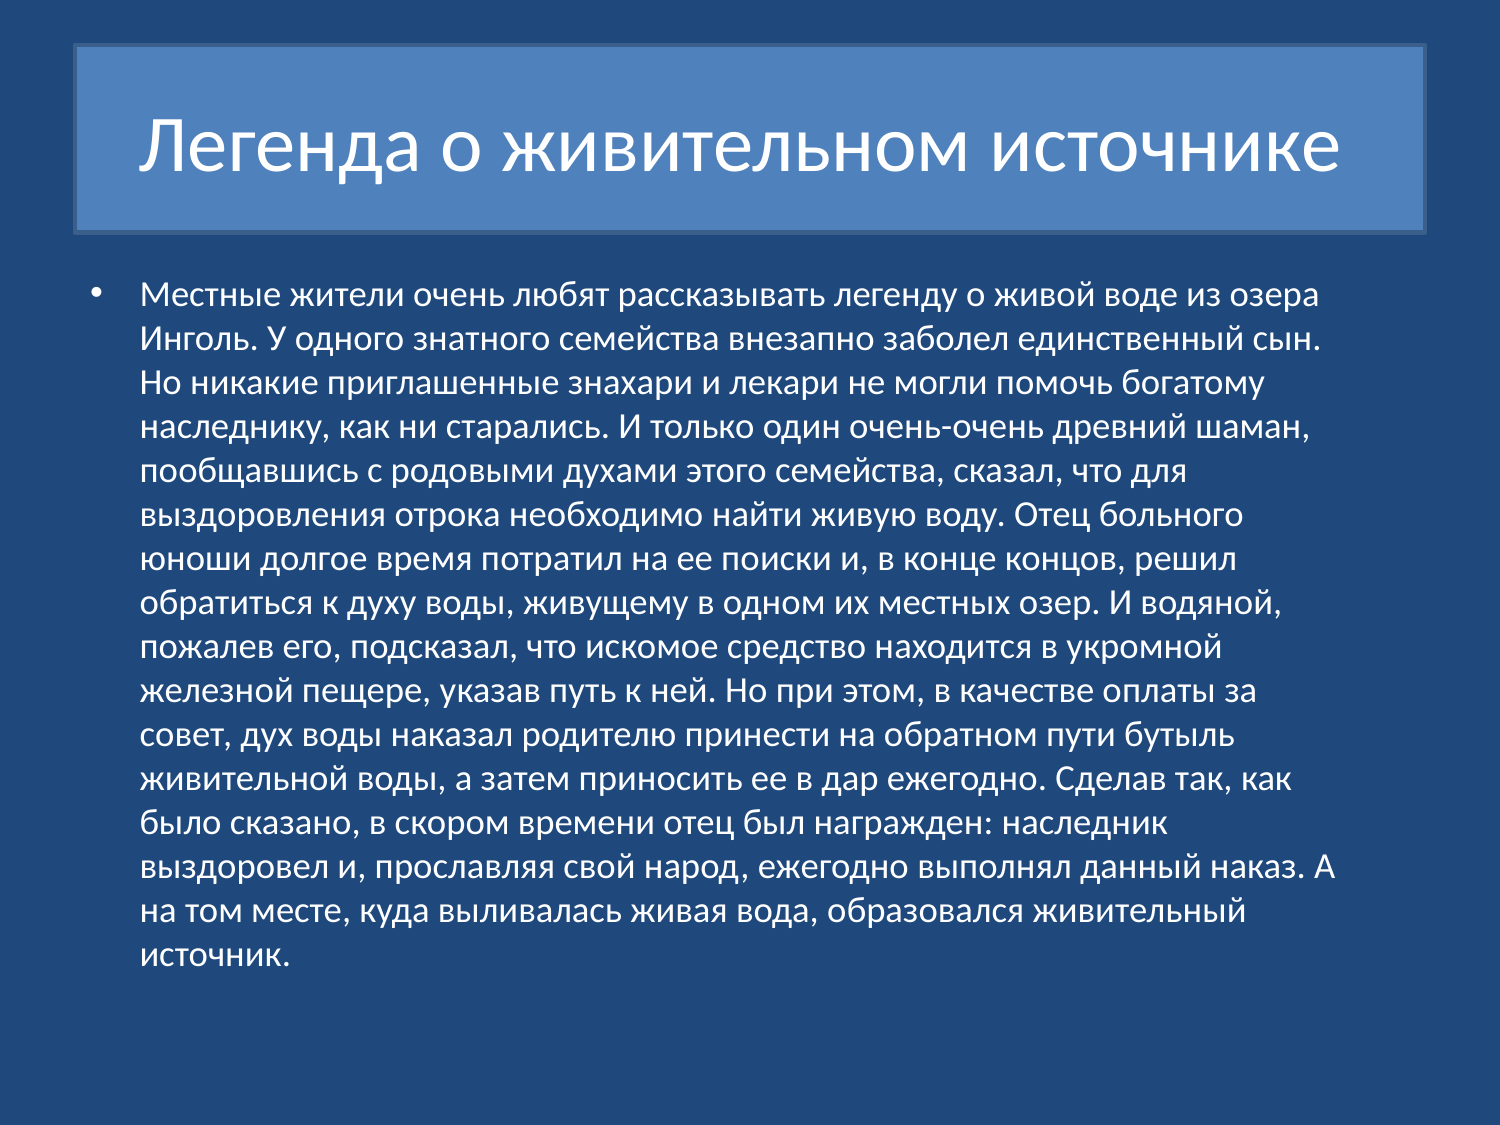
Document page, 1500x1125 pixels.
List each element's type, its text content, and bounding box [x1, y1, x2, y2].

title Легенда о живительном источнике [73, 43, 1427, 235]
list Местные жители очень любят рассказывать легенду о живой воде из озера Инголь. У одного знатного семейства внезапно заболел единственный сын. Но никакие приглашенные знахари и лекари не могли помочь богатому наследнику, как ни старались. И только один очень-очень древний шаман, пообщавшись с родовыми духами этого семейства, сказал, что для выздоровления отрока необходимо найти живую воду. Отец больного юноши долгое время потратил на ее поиски и, в конце концов, решил обратиться к духу воды, живущему в одном их местных озер. И водяной, пожалев его, подсказал, что искомое средство находится в укромной железной пещере, указав путь к ней. Но при этом, в качестве оплаты за совет, дух воды наказал родителю принести на обратном пути бутыль живительной воды, а затем приносить ее в дар ежегодно. Сделав так, как было сказано, в скором времени отец был награжден: наследник выздоровел и, прославляя свой народ, ежегодно выполнял данный наказ. А на том месте, куда выливалась живая вода, образовался живительный источник. [75, 262, 1365, 1005]
